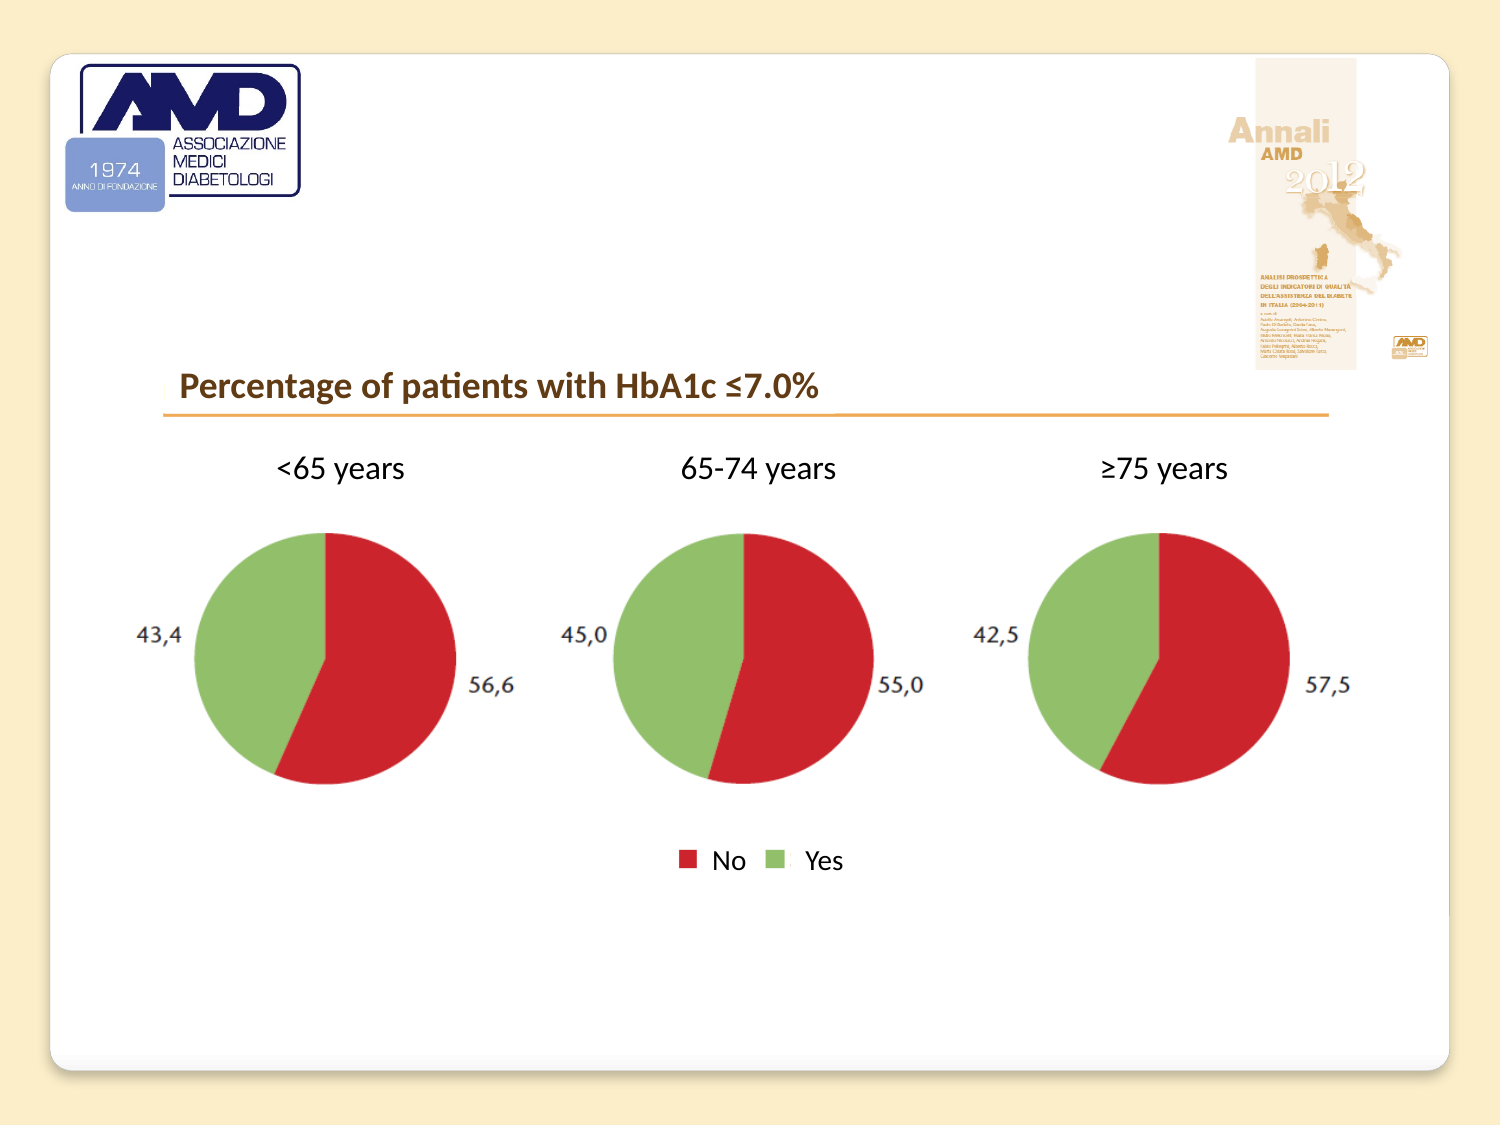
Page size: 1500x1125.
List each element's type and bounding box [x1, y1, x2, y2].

picture [64, 61, 302, 215]
text_box [85, 344, 1419, 932]
picture [1189, 57, 1443, 371]
